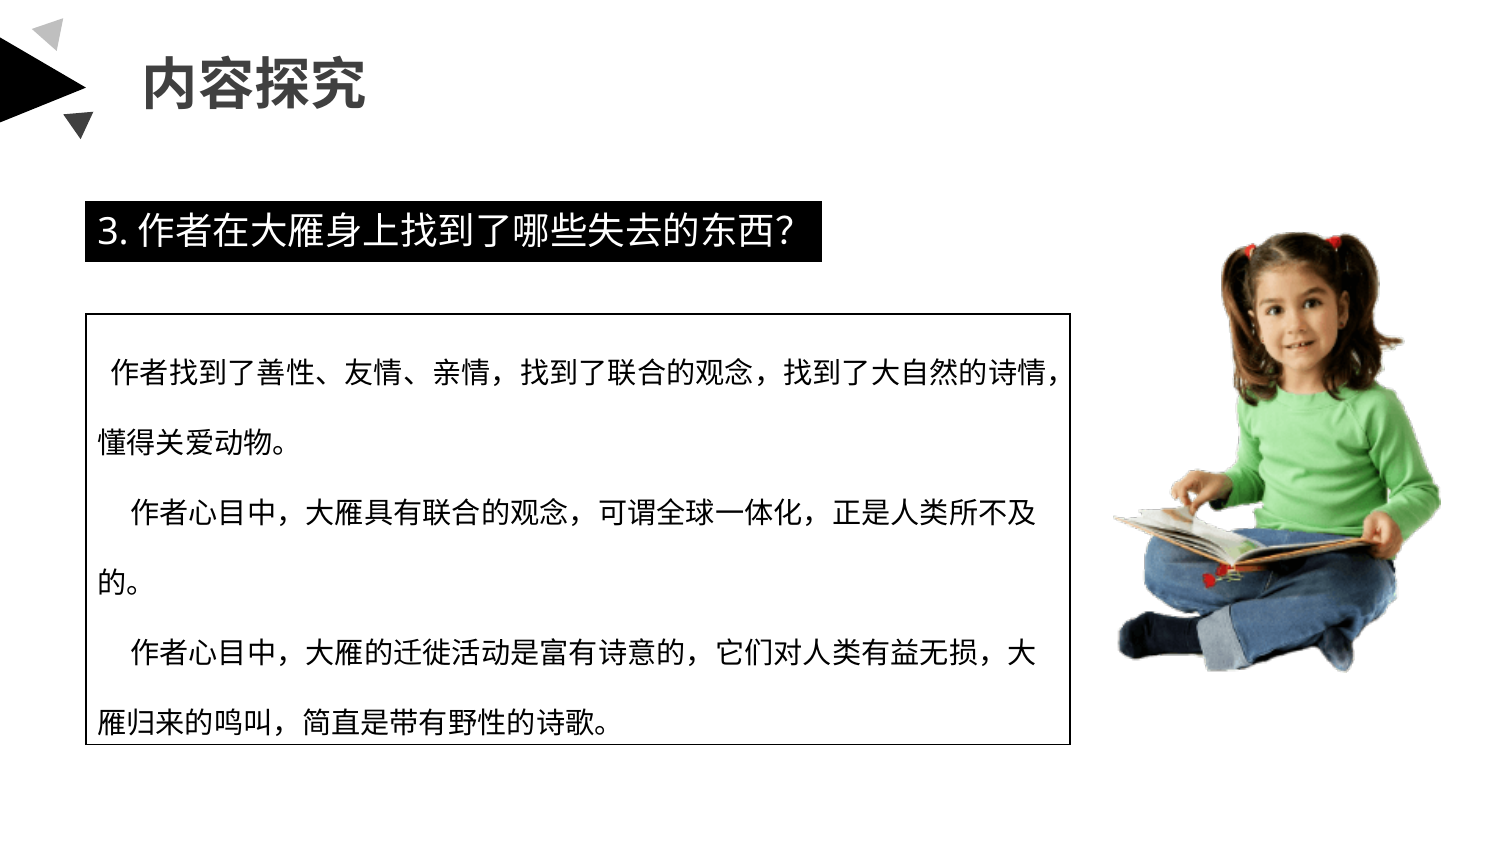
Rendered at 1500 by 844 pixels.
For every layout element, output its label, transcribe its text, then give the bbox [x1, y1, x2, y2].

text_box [0, 15, 505, 135]
text_box 作者找到了善性、友情、亲情，找到了联合的观念，找到了大自然的诗情，懂得关爱动物。 作者心目中，大雁具有联合的观念，可谓全球一体化，正是人类所不及的。 作者心目中，大雁的迁徙活动是富有诗意的，它们对人类有益无损，大雁归来的鸣叫，简直是带有野性的诗歌。 [85, 313, 1070, 745]
text_box 3.作者在大雁身上找到了哪些失去的东西？ [85, 201, 822, 262]
picture [1112, 231, 1441, 673]
